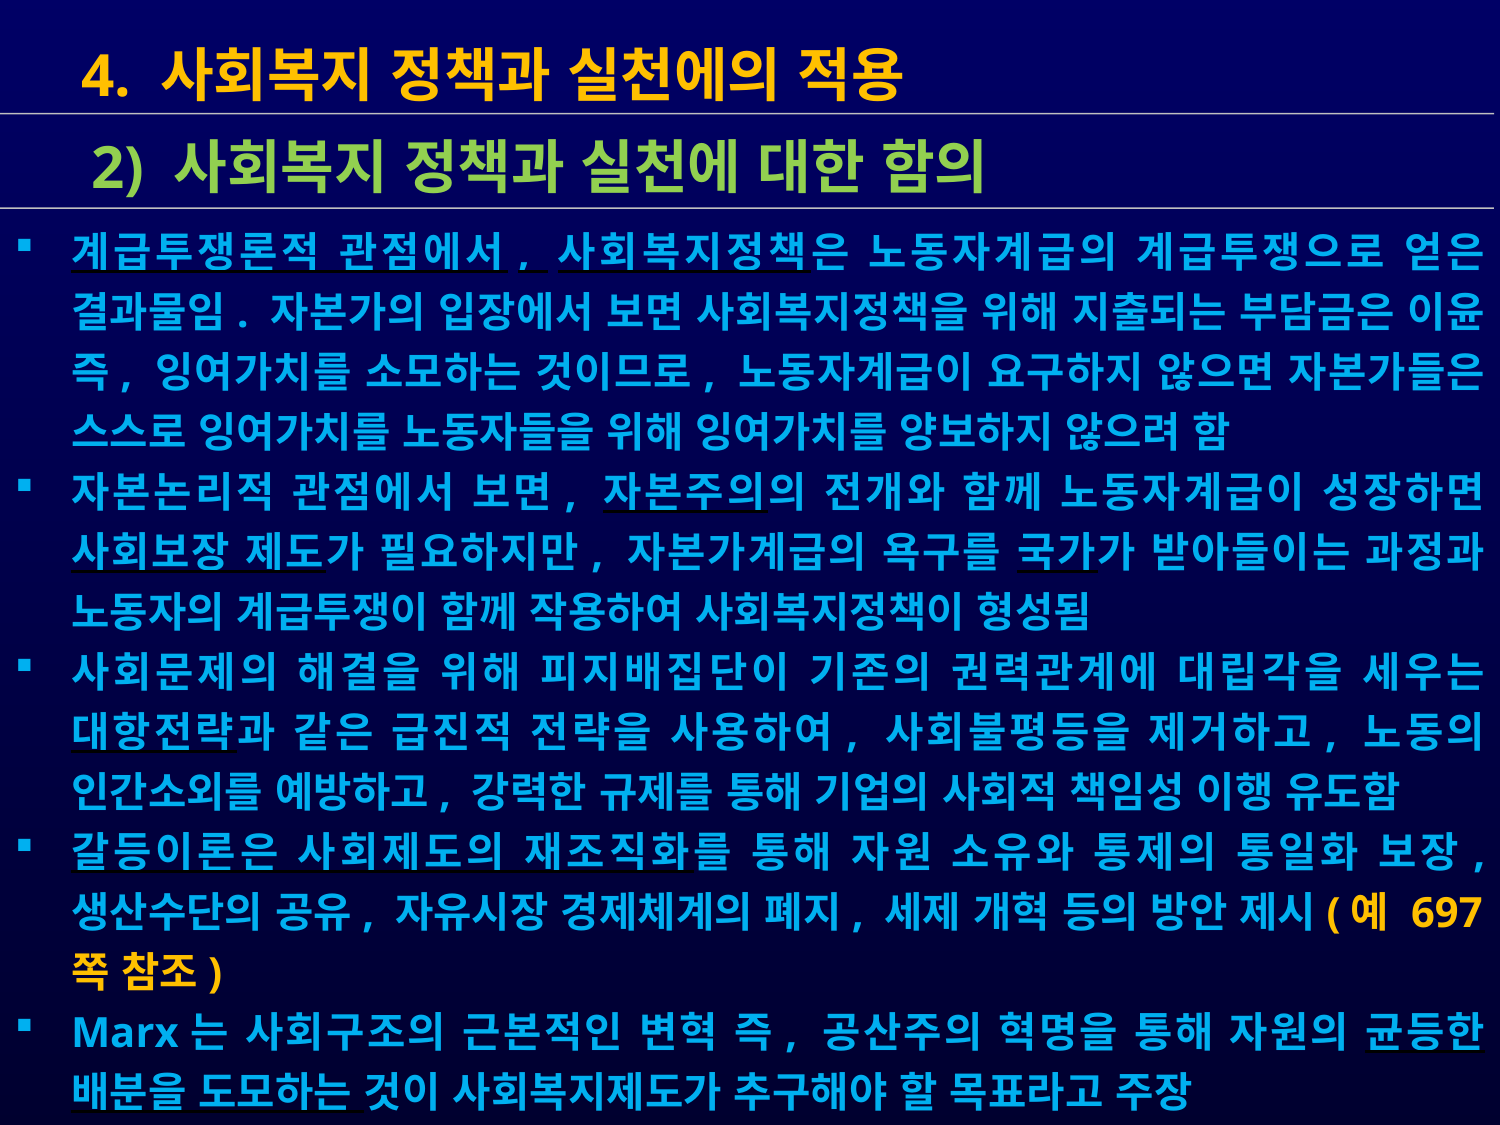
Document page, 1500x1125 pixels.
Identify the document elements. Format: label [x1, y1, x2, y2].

text_box [0, 30, 1500, 1125]
